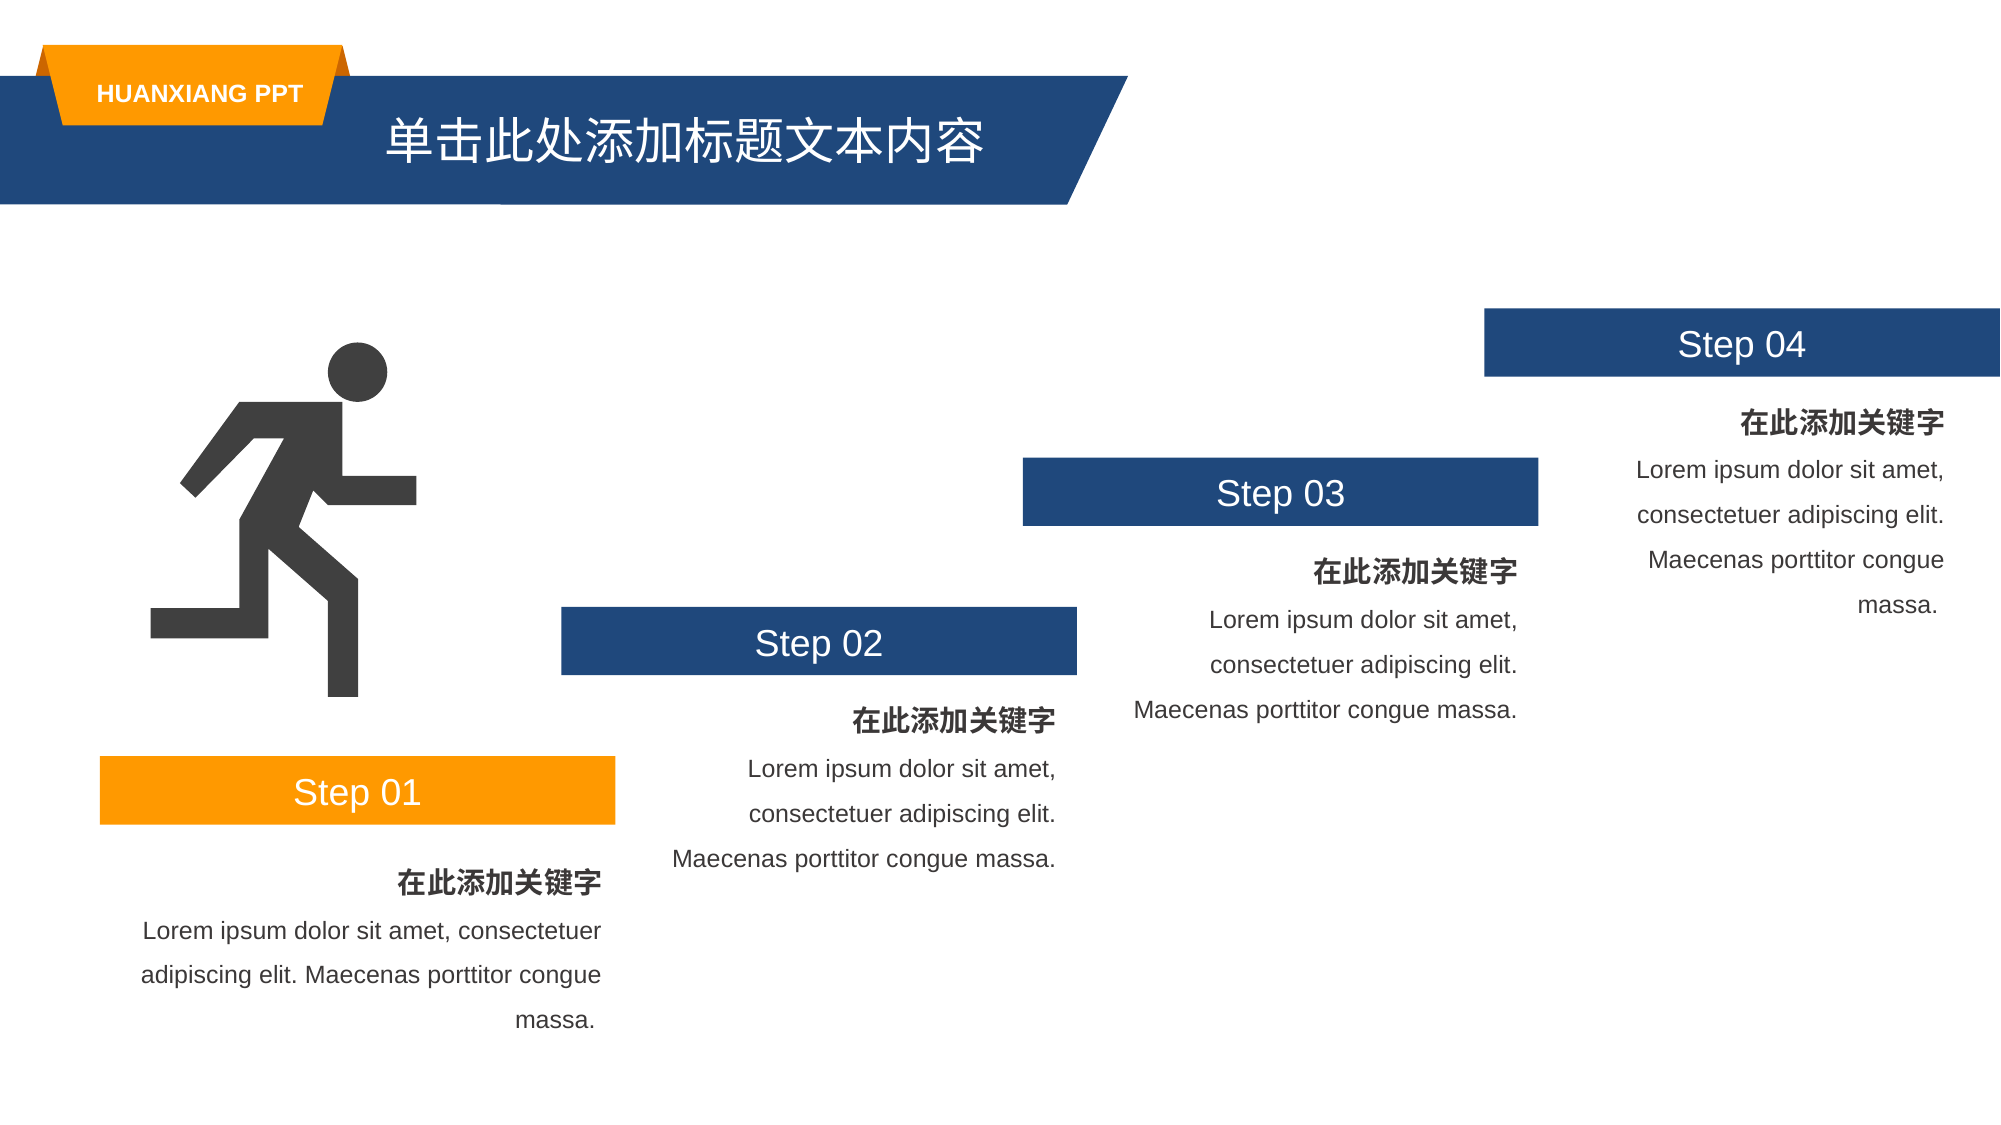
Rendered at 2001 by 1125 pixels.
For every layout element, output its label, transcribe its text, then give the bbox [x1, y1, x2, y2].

text_box Step 02 [560, 606, 1078, 676]
text_box Step 01 [99, 755, 616, 826]
text_box [59, 115, 326, 127]
text_box 在此添加关键字 Lorem ipsum dolor sit amet, consectetuer adipiscing elit. Maecenas porttitor congue massa. [649, 675, 1077, 883]
text_box [0, 74, 1130, 206]
text_box 在此添加关键字 Lorem ipsum dolor sit amet, consectetuer adipiscing elit. Maecenas porttitor congue massa. [1111, 525, 1539, 733]
text_box 单击此处添加标题文本内容 [364, 99, 1006, 180]
text_box [41, 43, 344, 107]
text_box Step 03 [1022, 457, 1539, 527]
text_box HUANXIANG PPT [57, 69, 343, 115]
text_box 在此添加关键字 Lorem ipsum dolor sit amet, consectetuer adipiscing elit. Maecenas porttitor congue massa. [1572, 376, 1966, 629]
text_box Step 04 [1483, 307, 2000, 378]
text_box [338, 47, 351, 74]
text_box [150, 342, 417, 697]
text_box [35, 47, 48, 74]
text_box 在此添加关键字 Lorem ipsum dolor sit amet, consectetuer adipiscing elit. Maecenas porttitor congue massa. [99, 836, 623, 1044]
